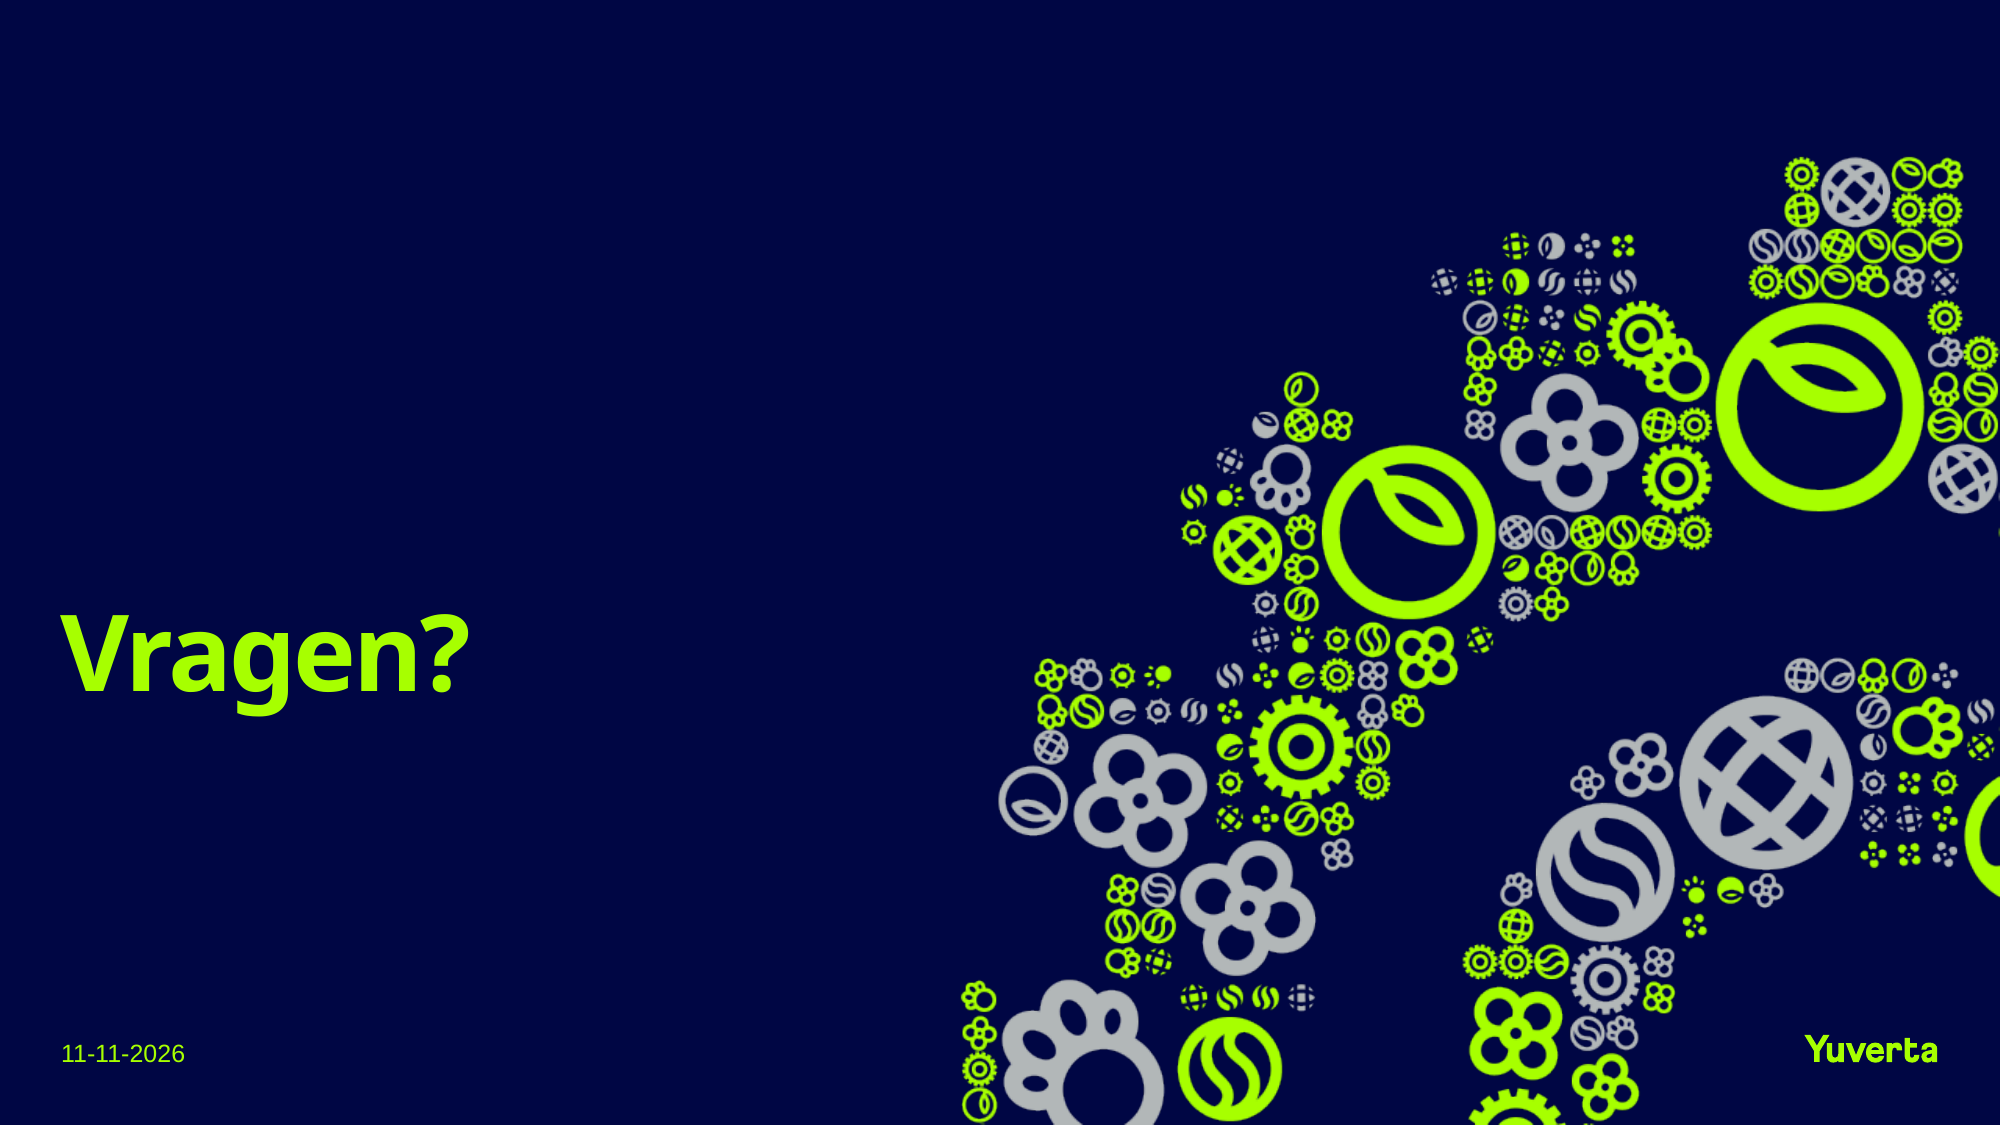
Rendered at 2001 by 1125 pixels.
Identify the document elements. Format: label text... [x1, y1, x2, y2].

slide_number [60, 1037, 193, 1073]
picture [0, 0, 2000, 1125]
title Vragen? [60, 598, 1242, 941]
